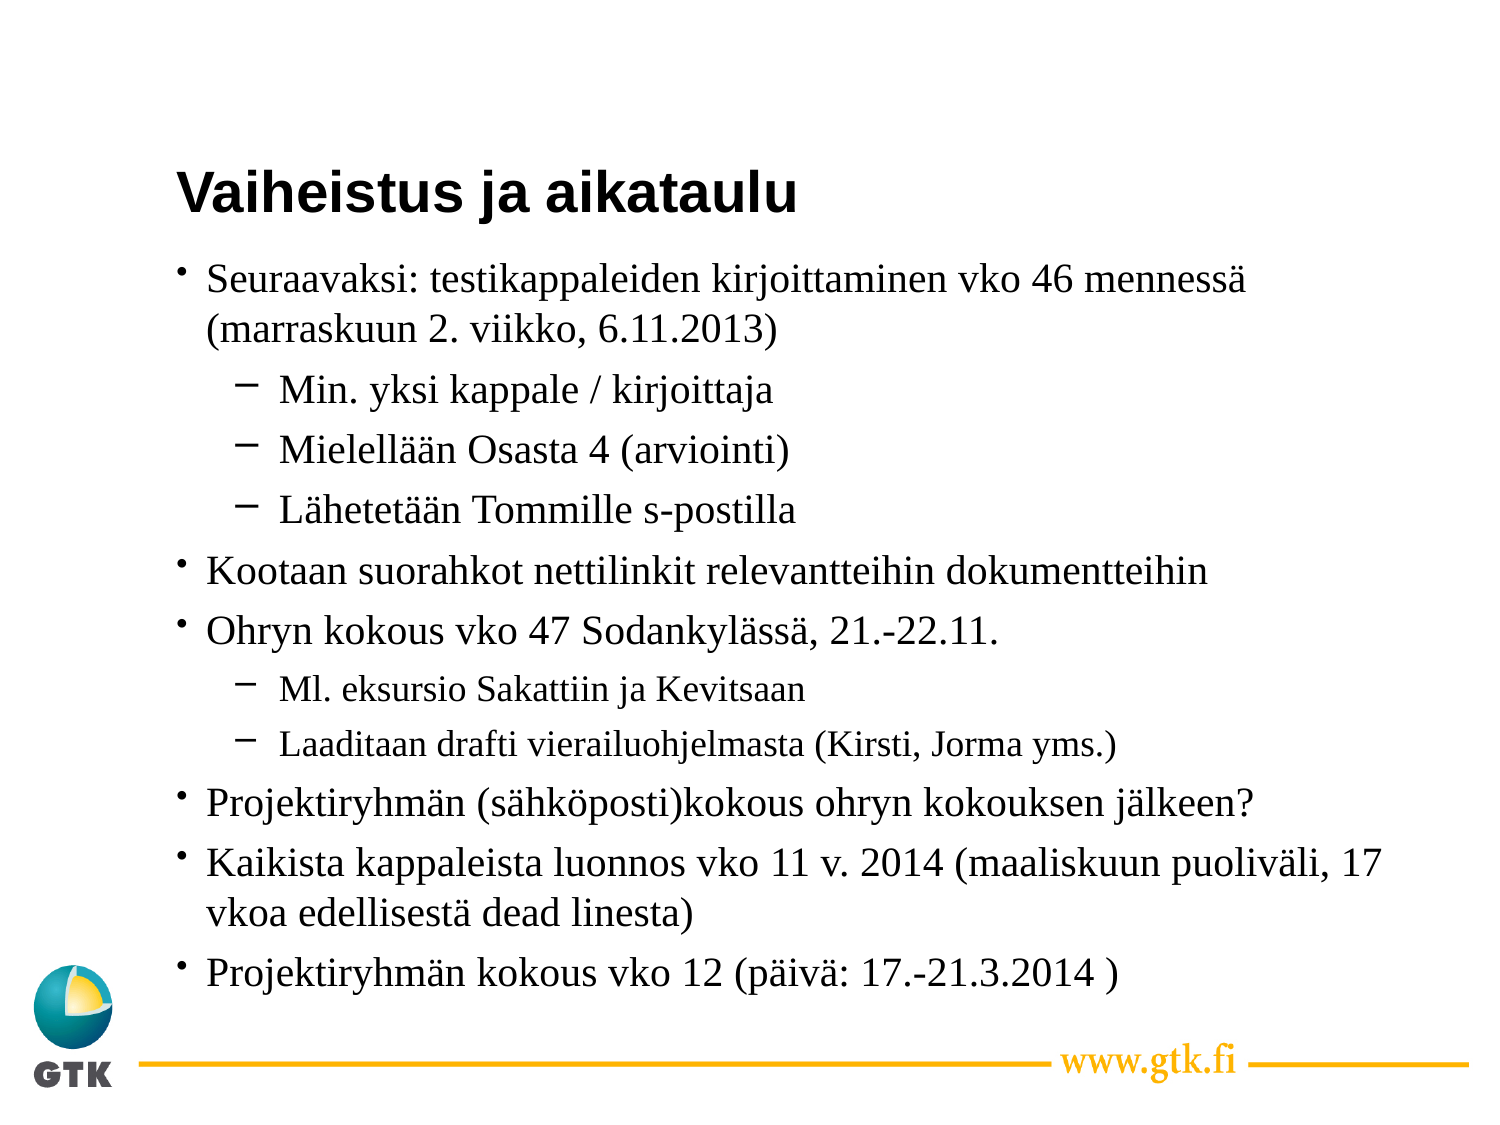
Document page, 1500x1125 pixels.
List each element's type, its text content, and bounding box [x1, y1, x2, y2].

title Vaiheistus ja aikataulu [161, 31, 1448, 232]
picture [28, 952, 118, 1094]
list Seuraavaksi: testikappaleiden kirjoittaminen vko 46 mennessä (marraskuun 2. viikko, 6.11.2013) Min. yksi kappale / kirjoittaja Mielellään Osasta 4 (arviointi) Lähetetään Tommille s-postilla Kootaan suorahkot nettilinkit relevantteihin dokumentteihin Ohryn kokous vko 47 Sodankylässä, 21.-22.11. Ml. eksursio Sakattiin ja Kevitsaan Laaditaan drafti vierailuohjelmasta (Kirsti, Jorma yms.) Projektiryhmän (sähköposti)kokous ohryn kokouksen jälkeen? Kaikista kappaleista luonnos vko 11 v. 2014 (maaliskuun puoliväli, 17 vkoa edellisestä dead linesta) Projektiryhmän kokous vko 12 (päivä: 17.-21.3.2014 ) [161, 243, 1448, 1000]
picture [131, 1032, 1478, 1092]
